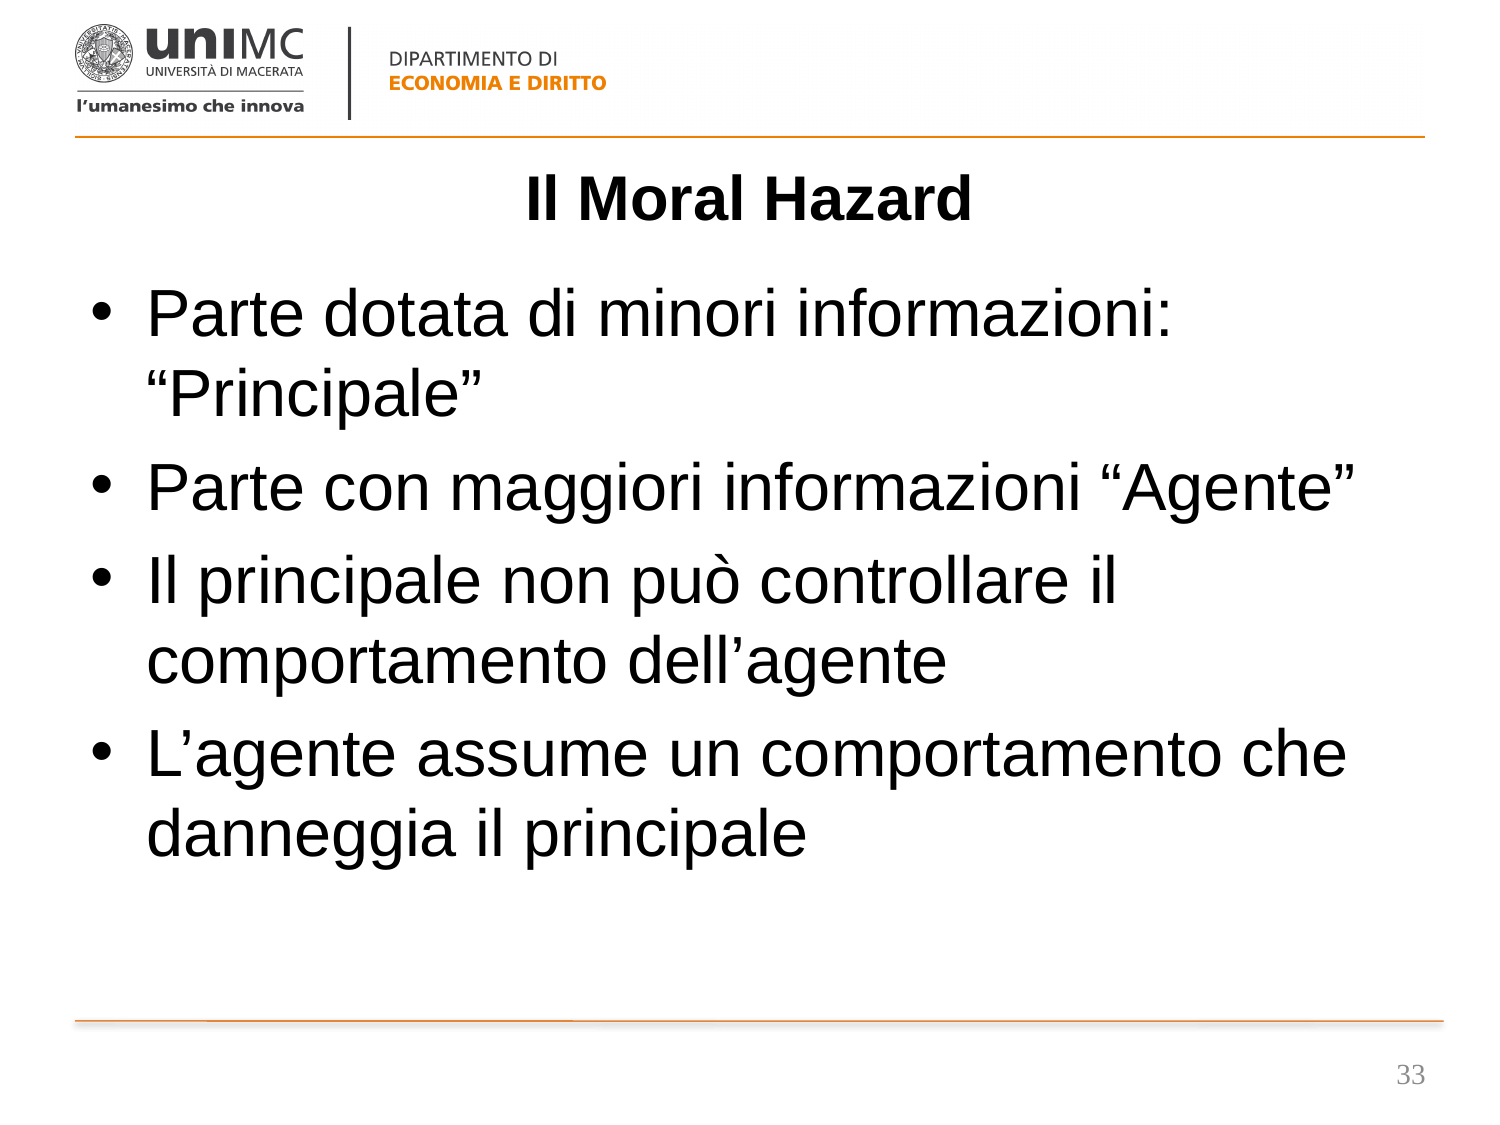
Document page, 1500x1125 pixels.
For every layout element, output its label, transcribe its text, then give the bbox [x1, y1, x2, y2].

slide_number 33 [1091, 1042, 1442, 1103]
picture [75, 24, 1425, 138]
title Il Moral Hazard [75, 149, 1425, 241]
list Parte dotata di minori informazioni: “Principale” Parte con maggiori informazioni “Agente” Il principale non può controllare il comportamento dell’agente L’agente assume un comportamento che danneggia il principale [75, 262, 1425, 1005]
